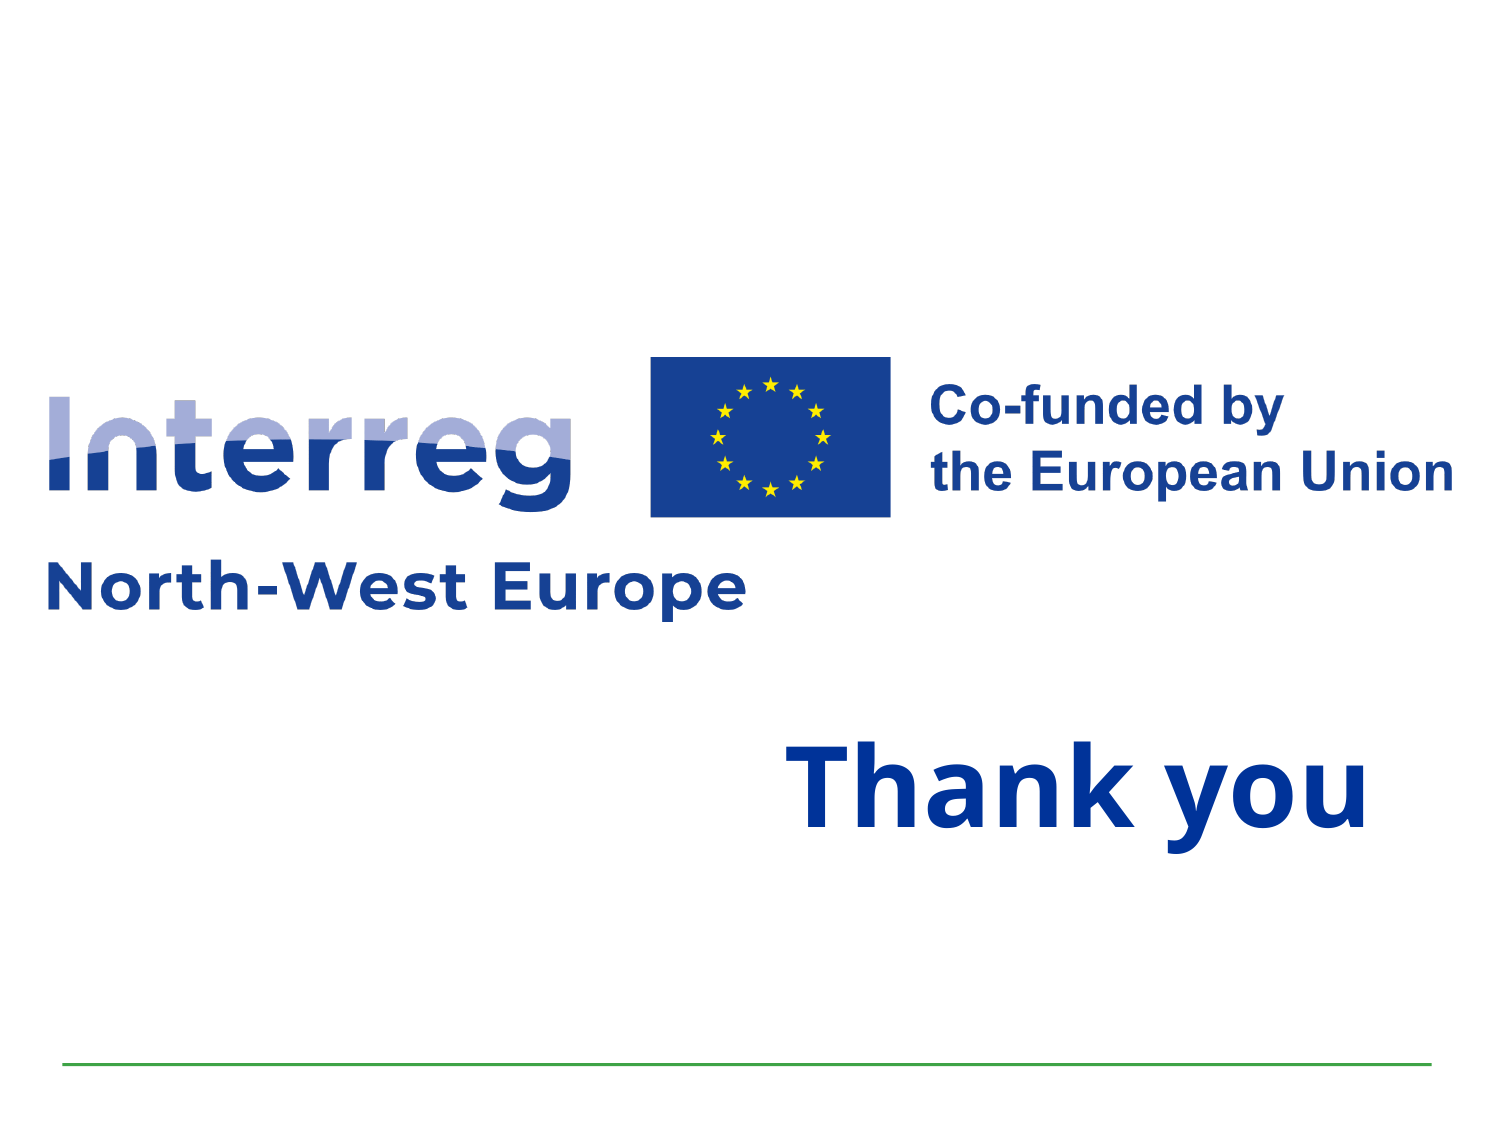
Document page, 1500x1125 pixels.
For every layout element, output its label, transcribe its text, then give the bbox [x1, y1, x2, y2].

text_box Thank you [112, 707, 1388, 854]
picture [48, 357, 1452, 622]
